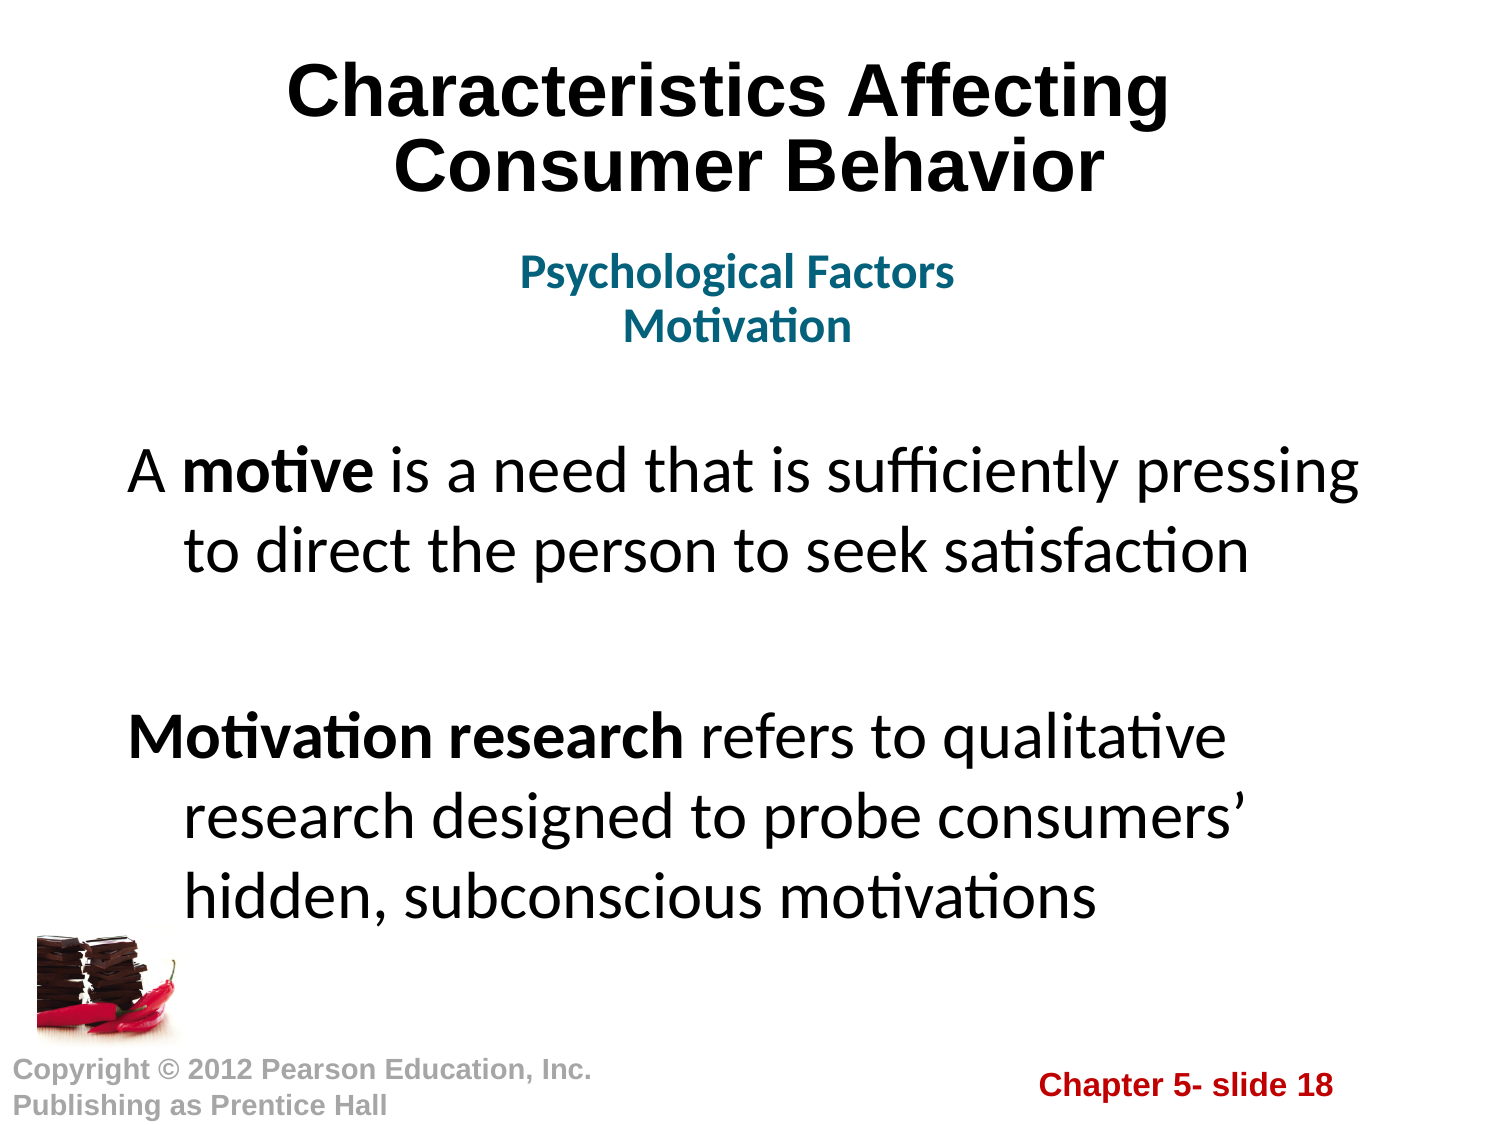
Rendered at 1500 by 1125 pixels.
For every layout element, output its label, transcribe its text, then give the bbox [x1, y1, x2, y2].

title Characteristics Affecting Consumer Behavior [112, 37, 1388, 226]
list Psychological Factors Motivation [149, 237, 1326, 301]
picture [37, 924, 188, 1050]
list A motive is a need that is sufficiently pressing to direct the person to seek satisfaction Motivation research refers to qualitative research designed to probe consumers’ hidden, subconscious motivations [112, 324, 1388, 1001]
